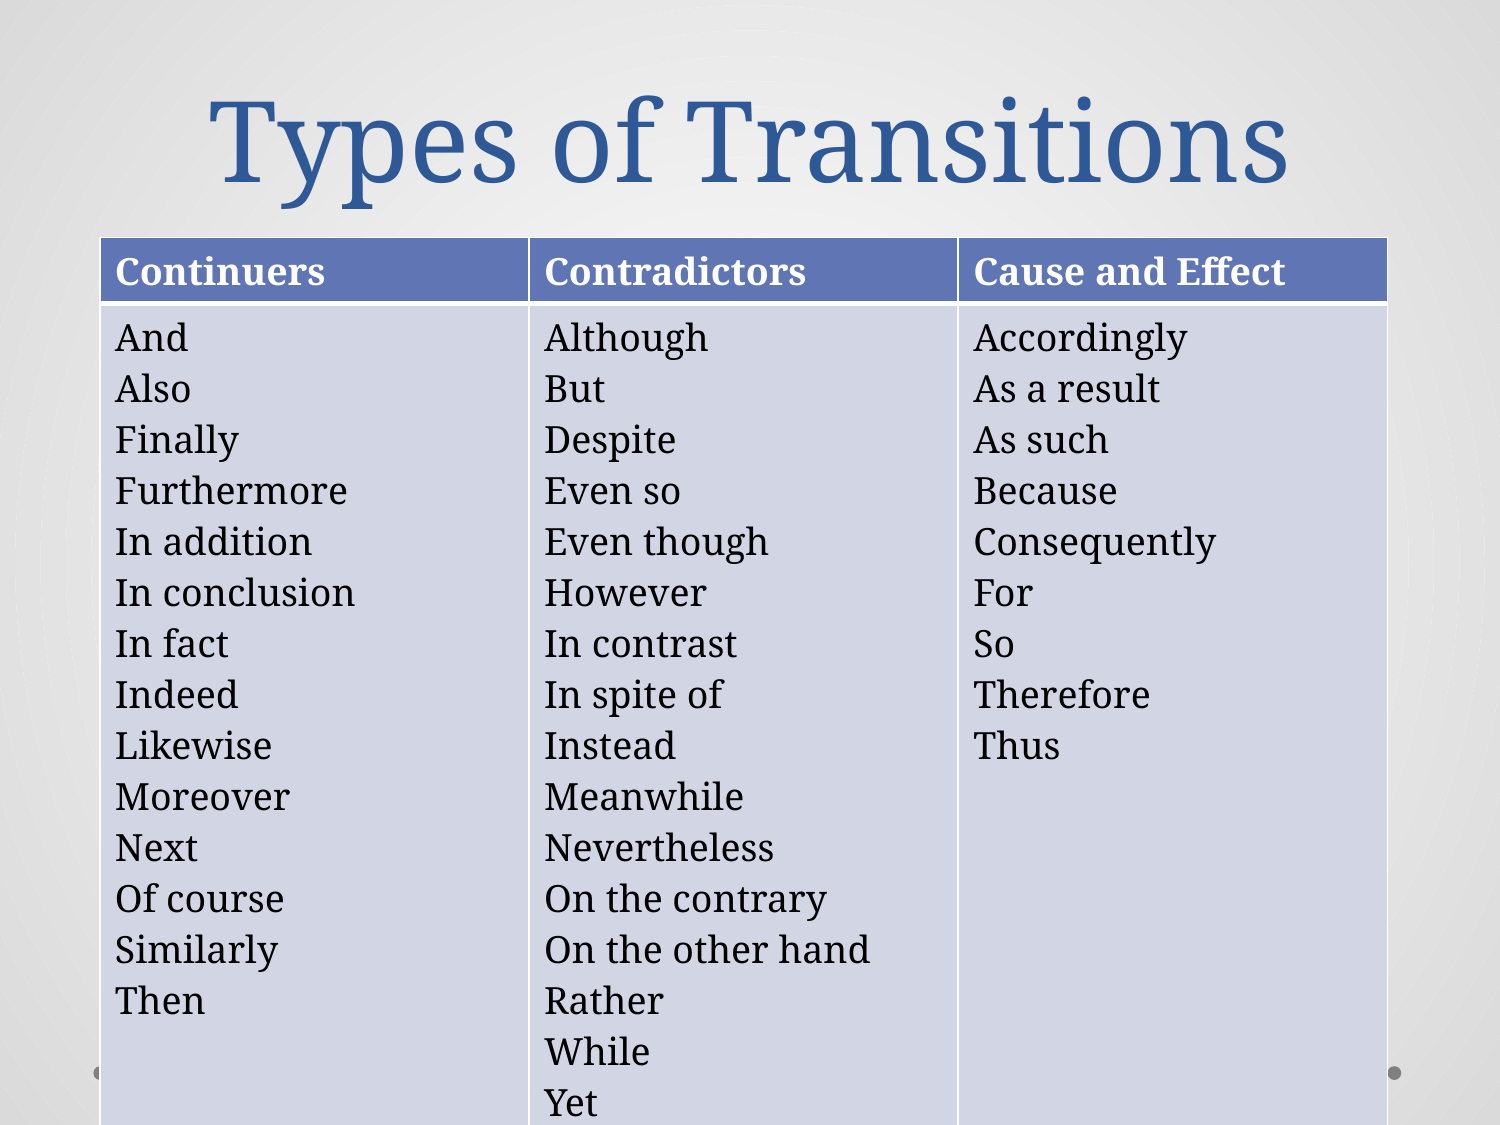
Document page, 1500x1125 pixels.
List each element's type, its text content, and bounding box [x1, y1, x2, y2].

title Types of Transitions [75, 50, 1425, 213]
table_header Continuers [101, 238, 528, 301]
table_cell Although But Despite Even so Even though However In contrast In spite of Instead Meanwhile Nevertheless On the contrary On the other hand Rather While Yet [530, 306, 957, 1125]
table_header Cause and Effect [959, 238, 1387, 301]
table_cell And Also Finally Furthermore In addition In conclusion In fact Indeed Likewise Moreover Next Of course Similarly Then [101, 306, 528, 1125]
table_header Contradictors [530, 238, 957, 301]
table_cell Accordingly As a result As such Because Consequently For So Therefore Thus [959, 306, 1387, 1125]
